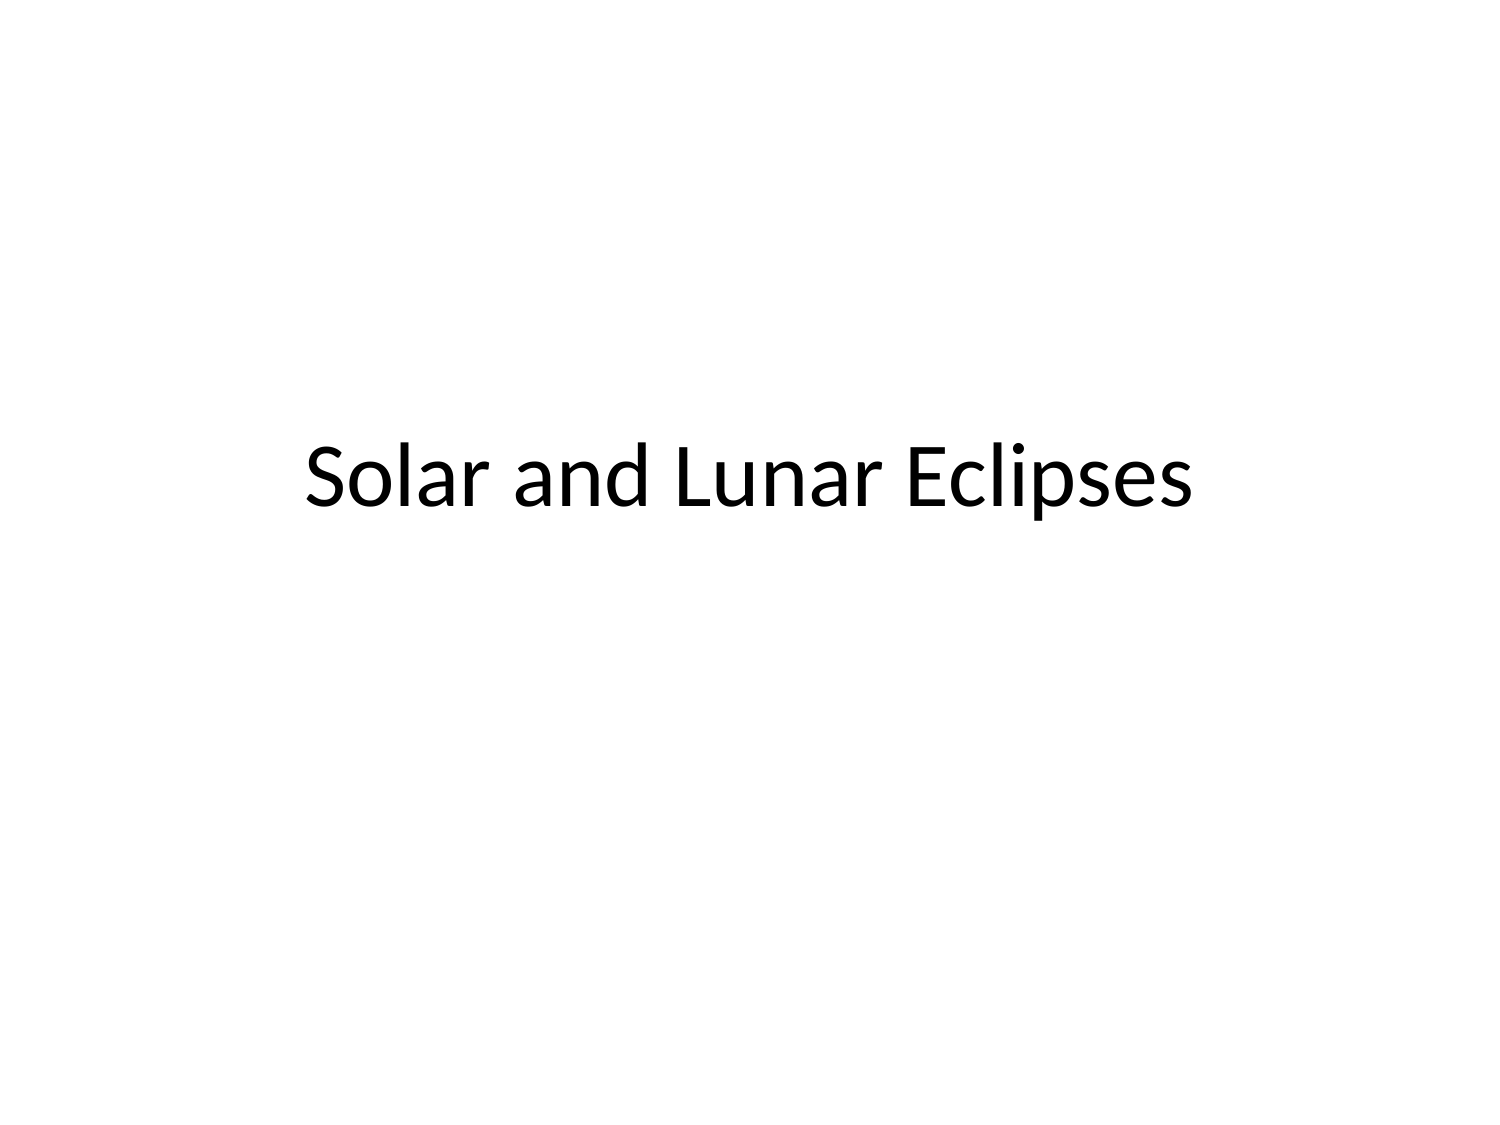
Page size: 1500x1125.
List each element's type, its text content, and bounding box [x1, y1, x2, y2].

title Solar and Lunar Eclipses [112, 349, 1388, 591]
